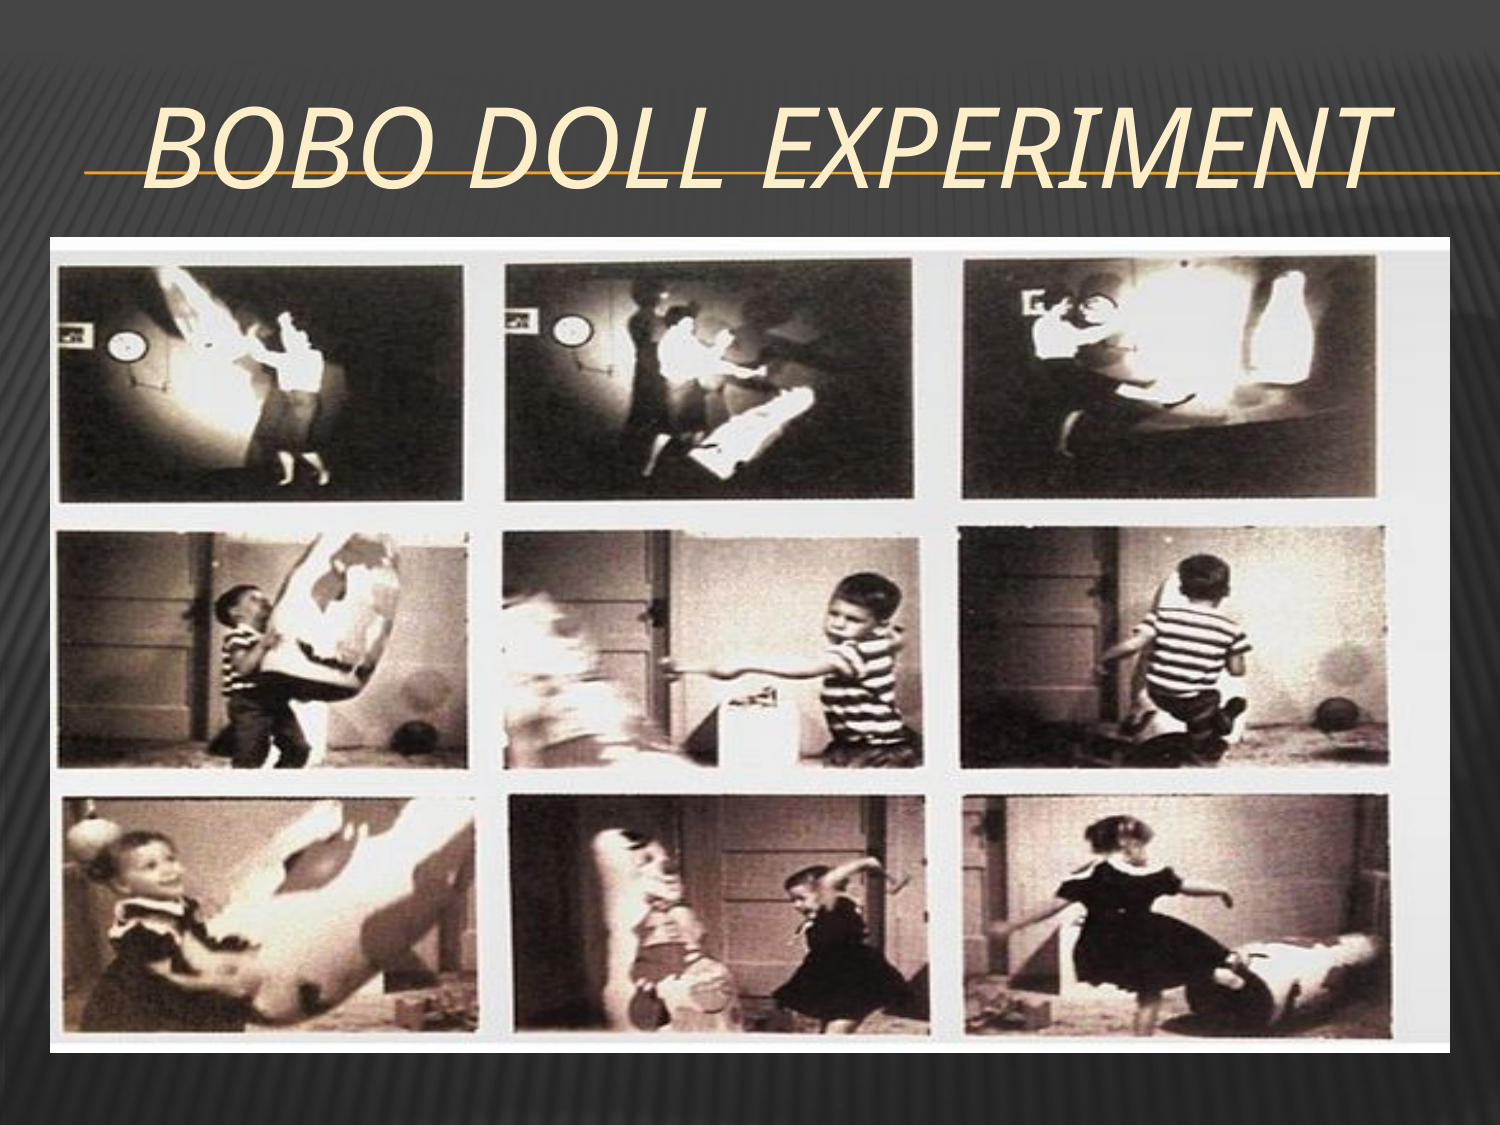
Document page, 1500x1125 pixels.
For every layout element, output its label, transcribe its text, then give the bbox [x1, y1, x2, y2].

title Bobo doll experiment [50, 75, 1475, 213]
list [49, 237, 1451, 1053]
